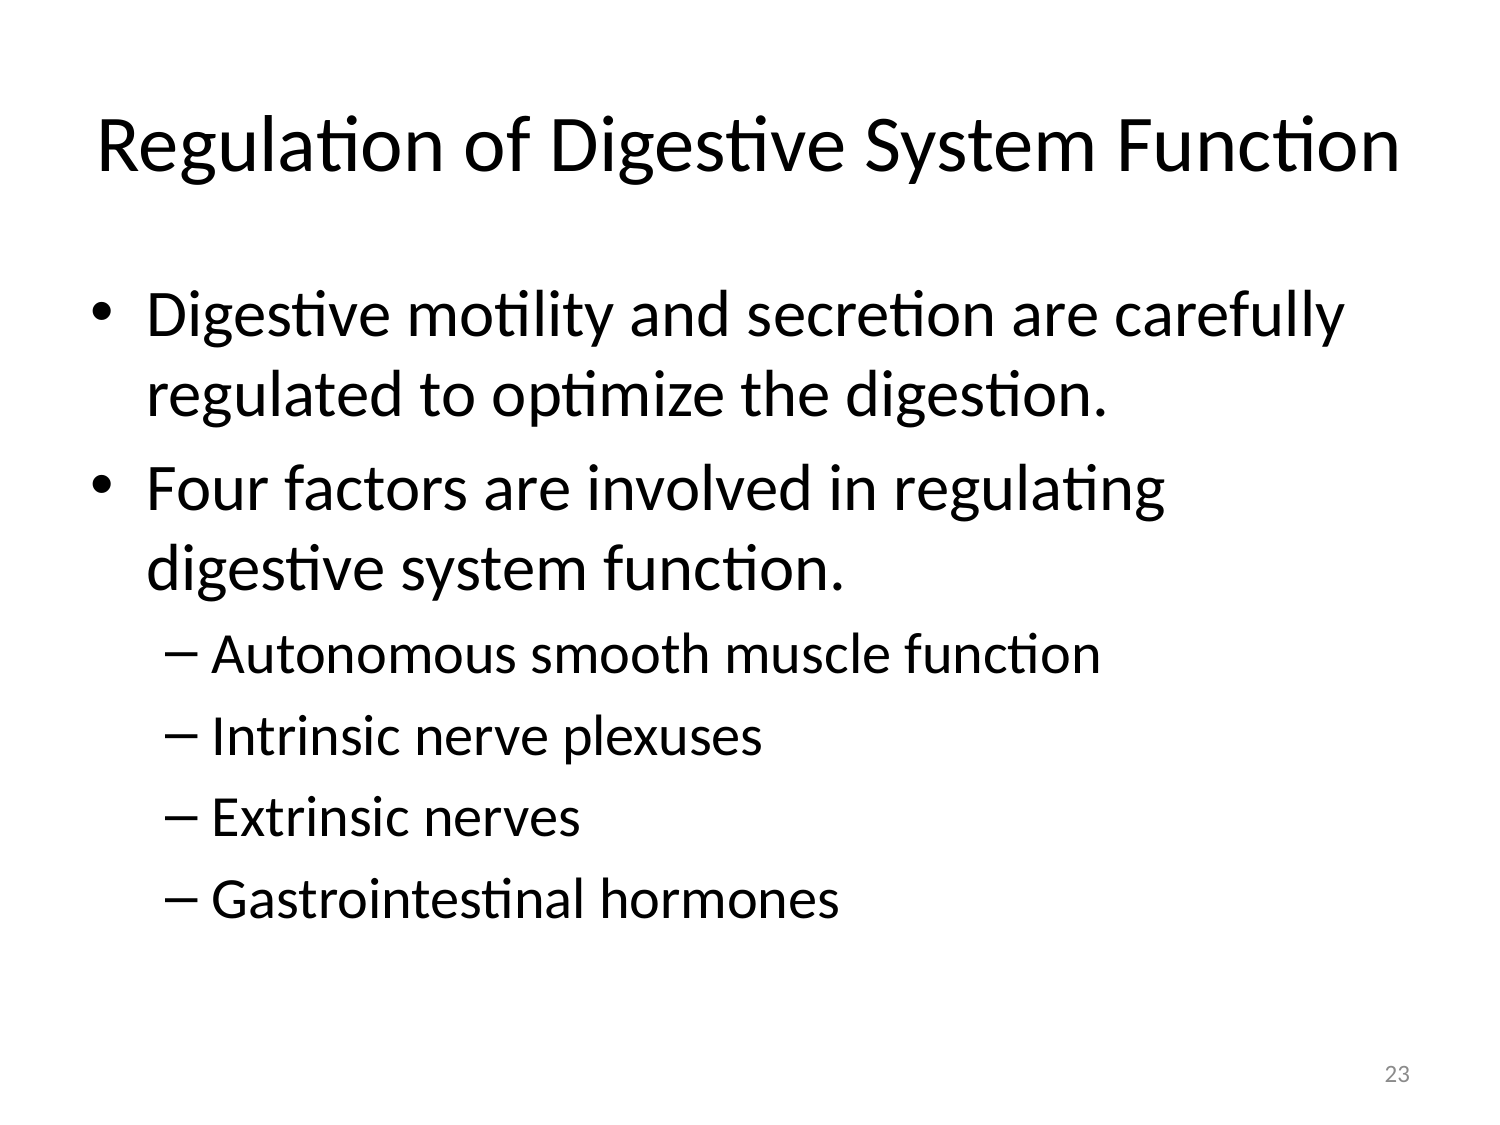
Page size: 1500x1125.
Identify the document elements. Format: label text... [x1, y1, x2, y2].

list Digestive motility and secretion are carefully regulated to optimize the digestion. Four factors are involved in regulating digestive system function. Autonomous smooth muscle function Intrinsic nerve plexuses Extrinsic nerves Gastrointestinal hormones [75, 262, 1425, 1005]
slide_number 23 [1074, 1042, 1425, 1103]
title Regulation of Digestive System Function [75, 45, 1425, 233]
